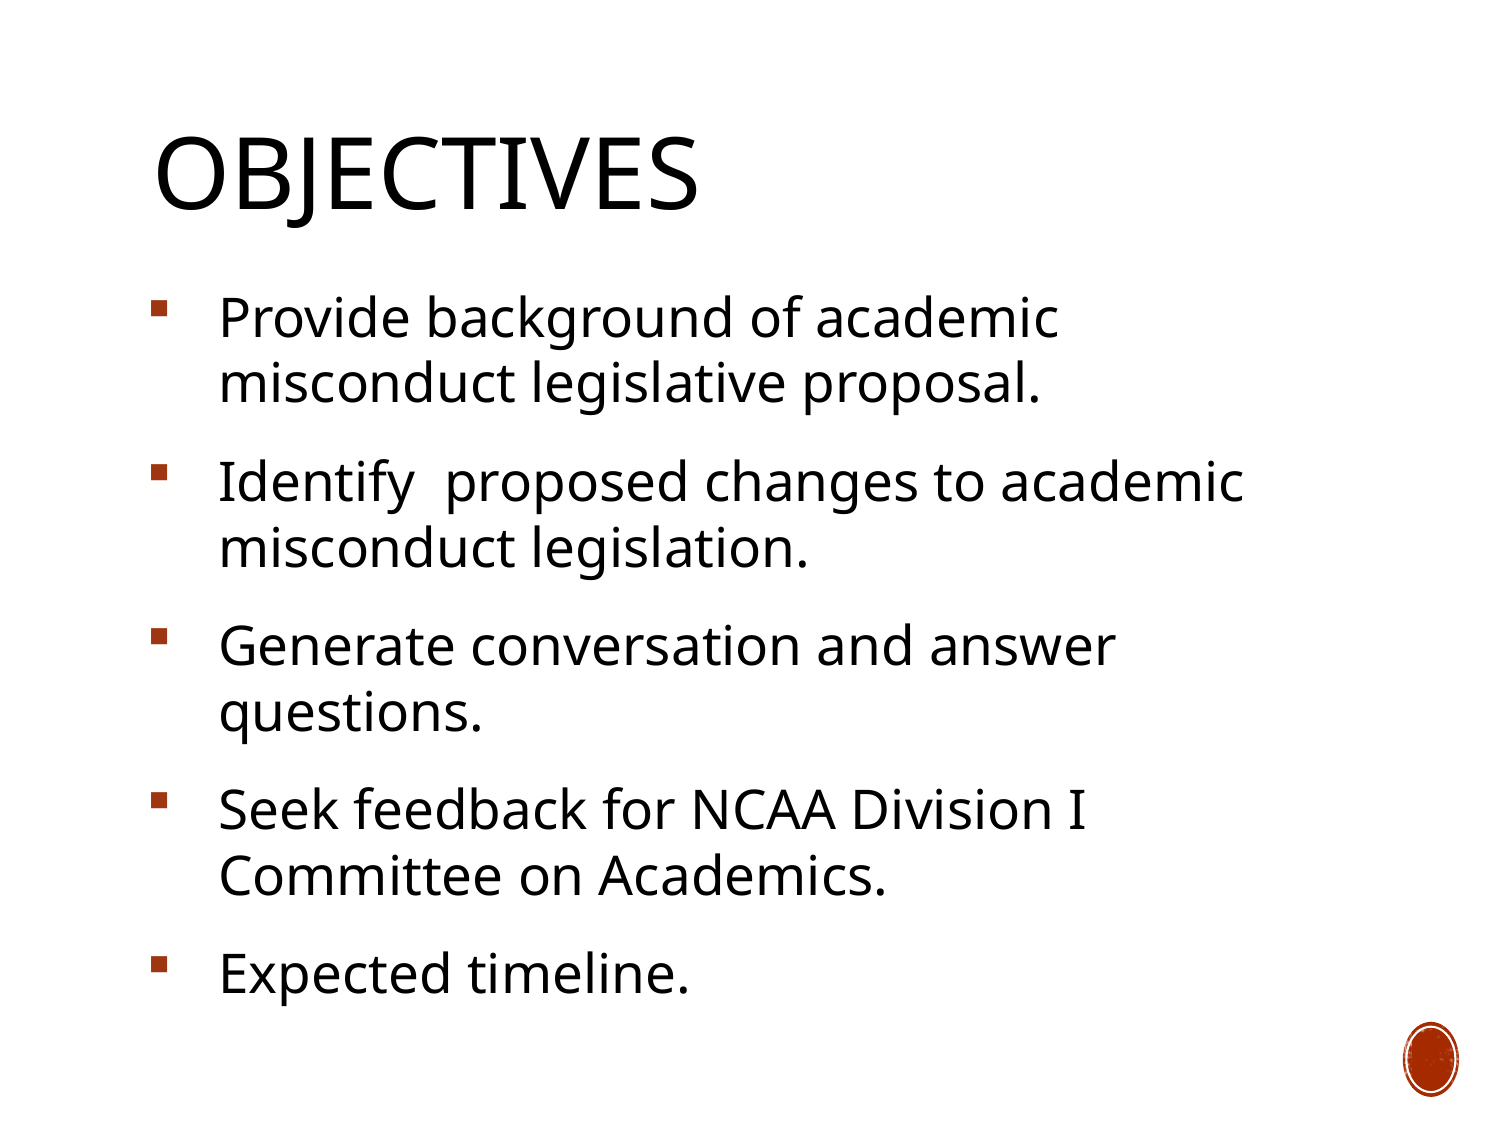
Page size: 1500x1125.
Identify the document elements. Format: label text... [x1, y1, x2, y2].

list Provide background of academic misconduct legislative proposal. Identify proposed changes to academic misconduct legislation. Generate conversation and answer questions. Seek feedback for NCAA Division I Committee on Academics. Expected timeline. [131, 275, 1370, 1013]
title Objectives [137, 37, 1375, 302]
